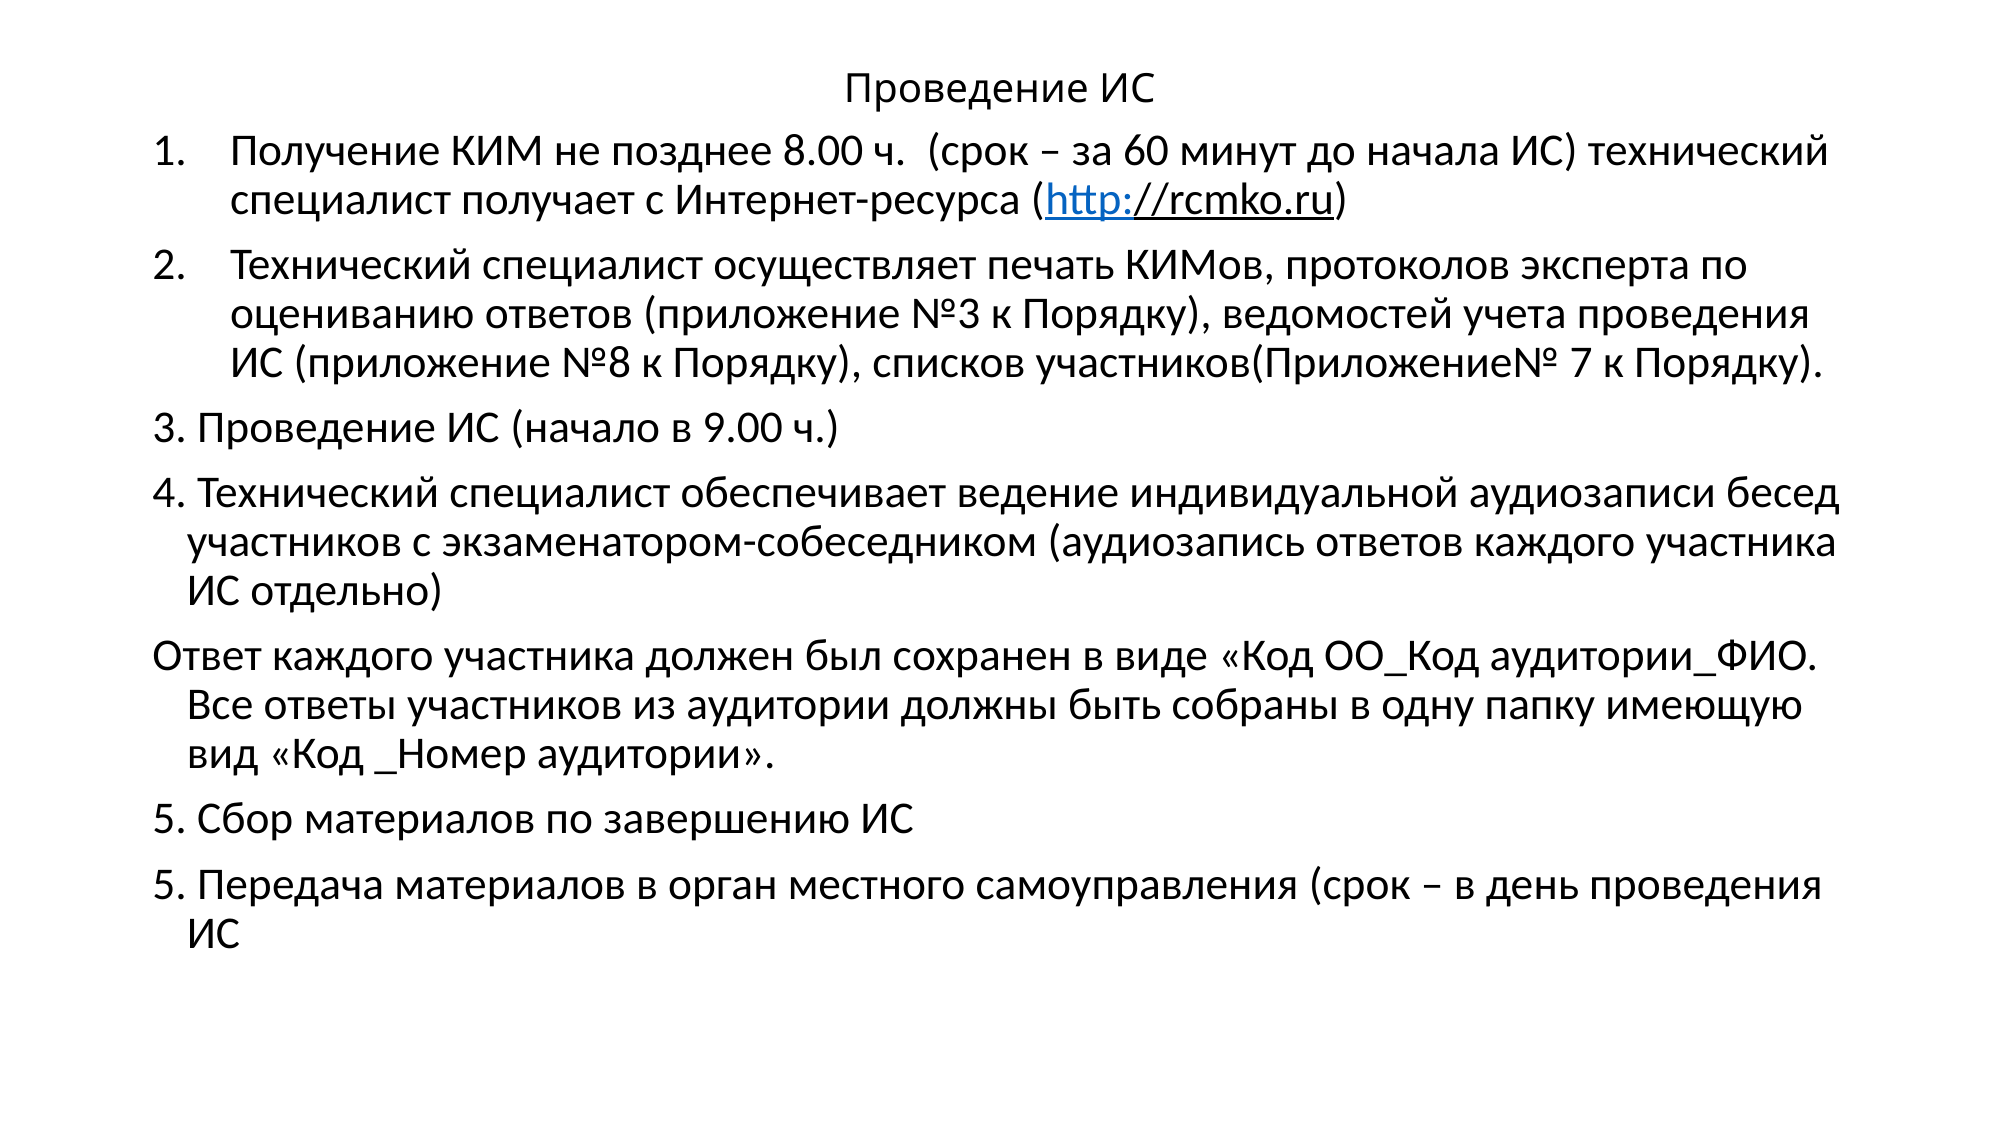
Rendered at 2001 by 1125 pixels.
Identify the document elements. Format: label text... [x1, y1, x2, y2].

list Получение КИМ не позднее 8.00 ч. (срок – за 60 минут до начала ИС) технический специалист получает с Интернет-ресурса (http://rcmko.ru) Технический специалист осуществляет печать КИМов, протоколов эксперта по оцениванию ответов (приложение №3 к Порядку), ведомостей учета проведения ИС (приложение №8 к Порядку), списков участников(Приложение№ 7 к Порядку). 3. Проведение ИС (начало в 9.00 ч.) 4. Технический специалист обеспечивает ведение индивидуальной аудиозаписи бесед участников с экзаменатором-собеседником (аудиозапись ответов каждого участника ИС отдельно) Ответ каждого участника должен был сохранен в виде «Код ОО_Код аудитории_ФИО. Все ответы участников из аудитории должны быть собраны в одну папку имеющую вид «Код _Номер аудитории». 5. Сбор материалов по завершению ИС 5. Передача материалов в орган местного самоуправления (срок – в день проведения ИС [137, 118, 1863, 1014]
title Проведение ИС [137, 59, 1863, 118]
